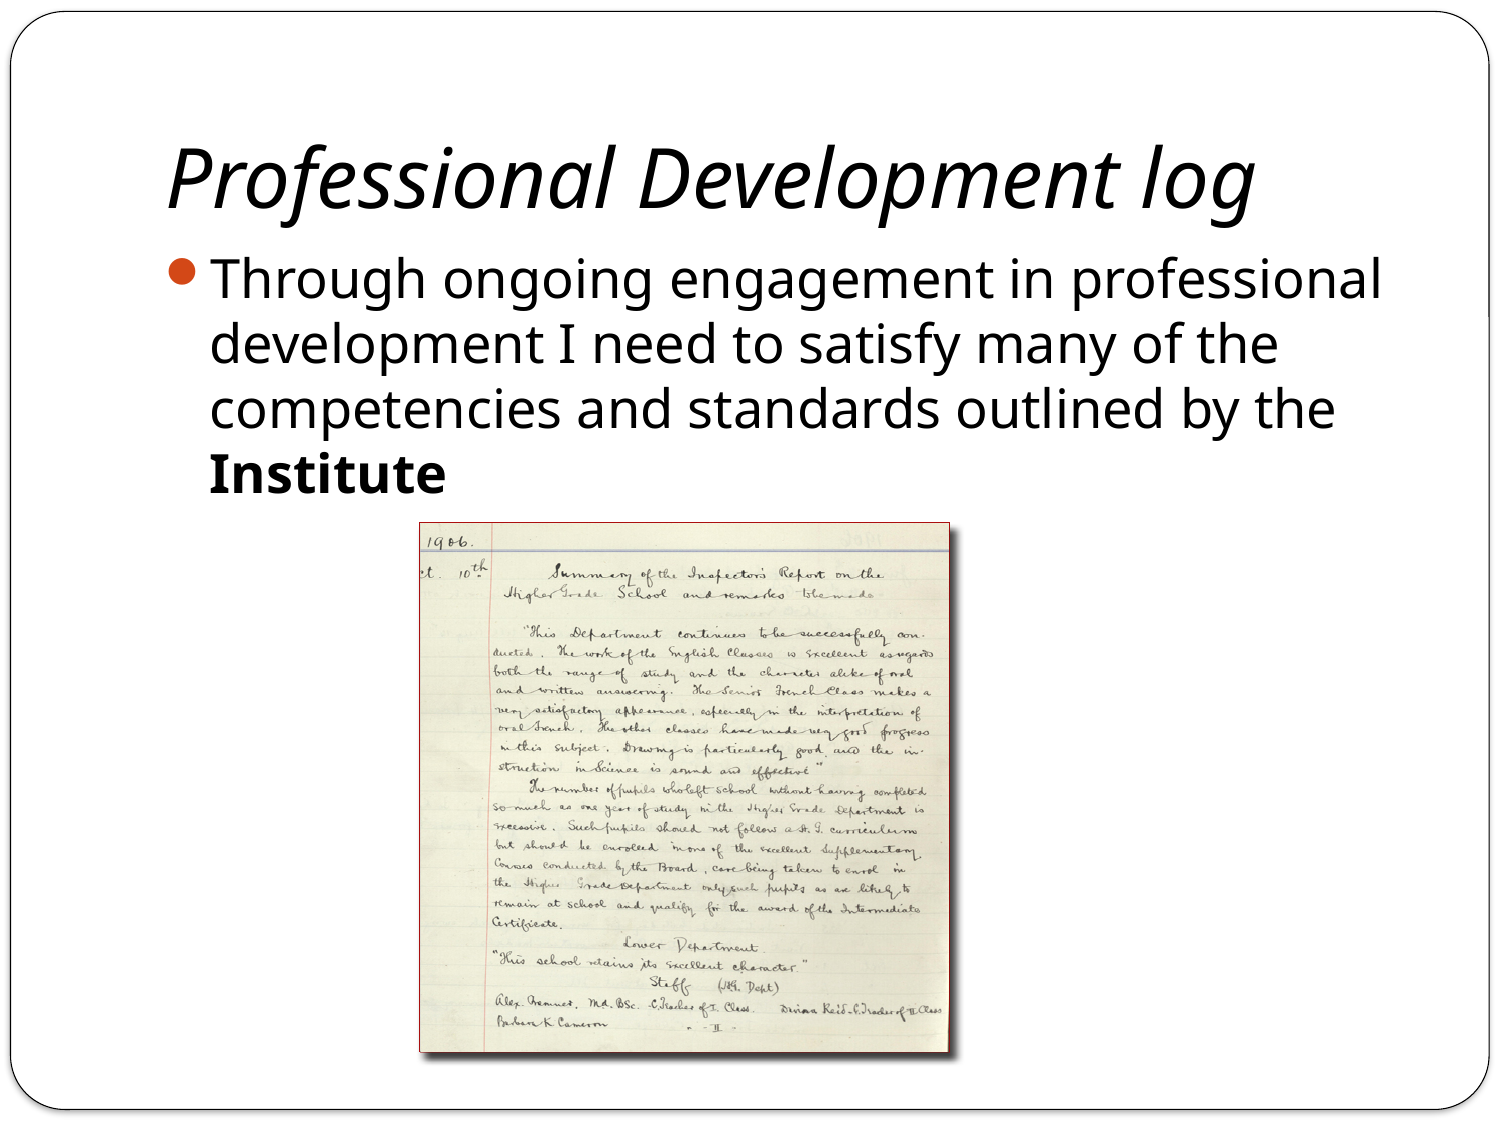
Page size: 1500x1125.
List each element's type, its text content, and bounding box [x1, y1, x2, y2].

title Professional Development log [150, 45, 1425, 233]
list Through ongoing engagement in professional development I need to satisfy many of the competencies and standards outlined by the Institute [150, 237, 1425, 988]
picture [395, 503, 975, 1071]
